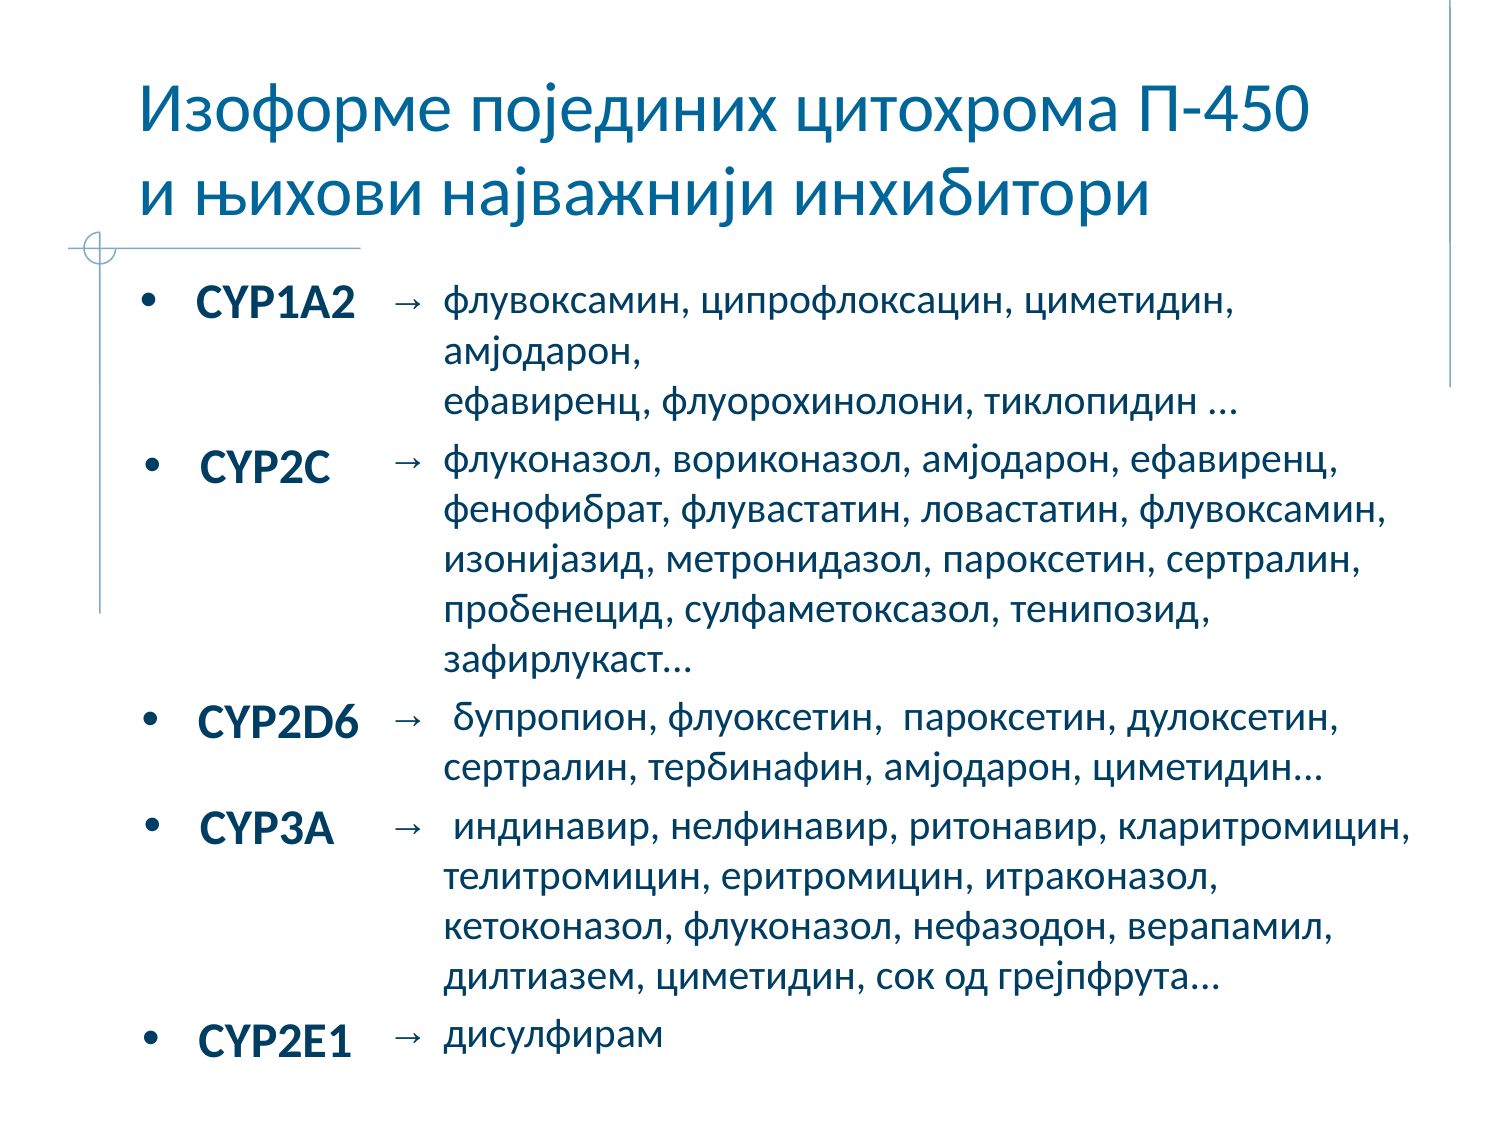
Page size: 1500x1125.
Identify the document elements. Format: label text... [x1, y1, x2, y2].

text_box CYP2Е1 [127, 999, 434, 1083]
list CYP1A2 [124, 267, 371, 351]
title Изоформе појединих цитохрома П-450 и њихови најважнији инхибитори [123, 49, 1500, 238]
text_box CYP3A [128, 787, 436, 870]
list флувоксамин, ципрофлоксацин, циметидин, амјодарон, ефавиренц, флуорохинолони, тиклопидин ... флуконазол, вориконазол, амјодарон, ефавиренц, фенофибрат, флувастатин, ловастатин, флувоксамин, изонијазид, метронидазол, пароксетин, сертралин, пробенецид, сулфаметоксазол, тенипозид, зафирлукаст... бупропион, флуоксетин, пароксетин, дулоксетин, сертралин, тербинафин, амјодарон, циметидин... индинавир, нелфинавир, ритонавир, кларитромицин, телитромицин, еритромицин, итраконазол, кетоконазол, флуконазол, нефазодон, верапамил, дилтиазем, циметидин, сок од грејпфрута... дисулфирам [371, 264, 1430, 1000]
text_box CYP2D6 [126, 680, 434, 764]
text_box CYP2C [128, 432, 436, 516]
